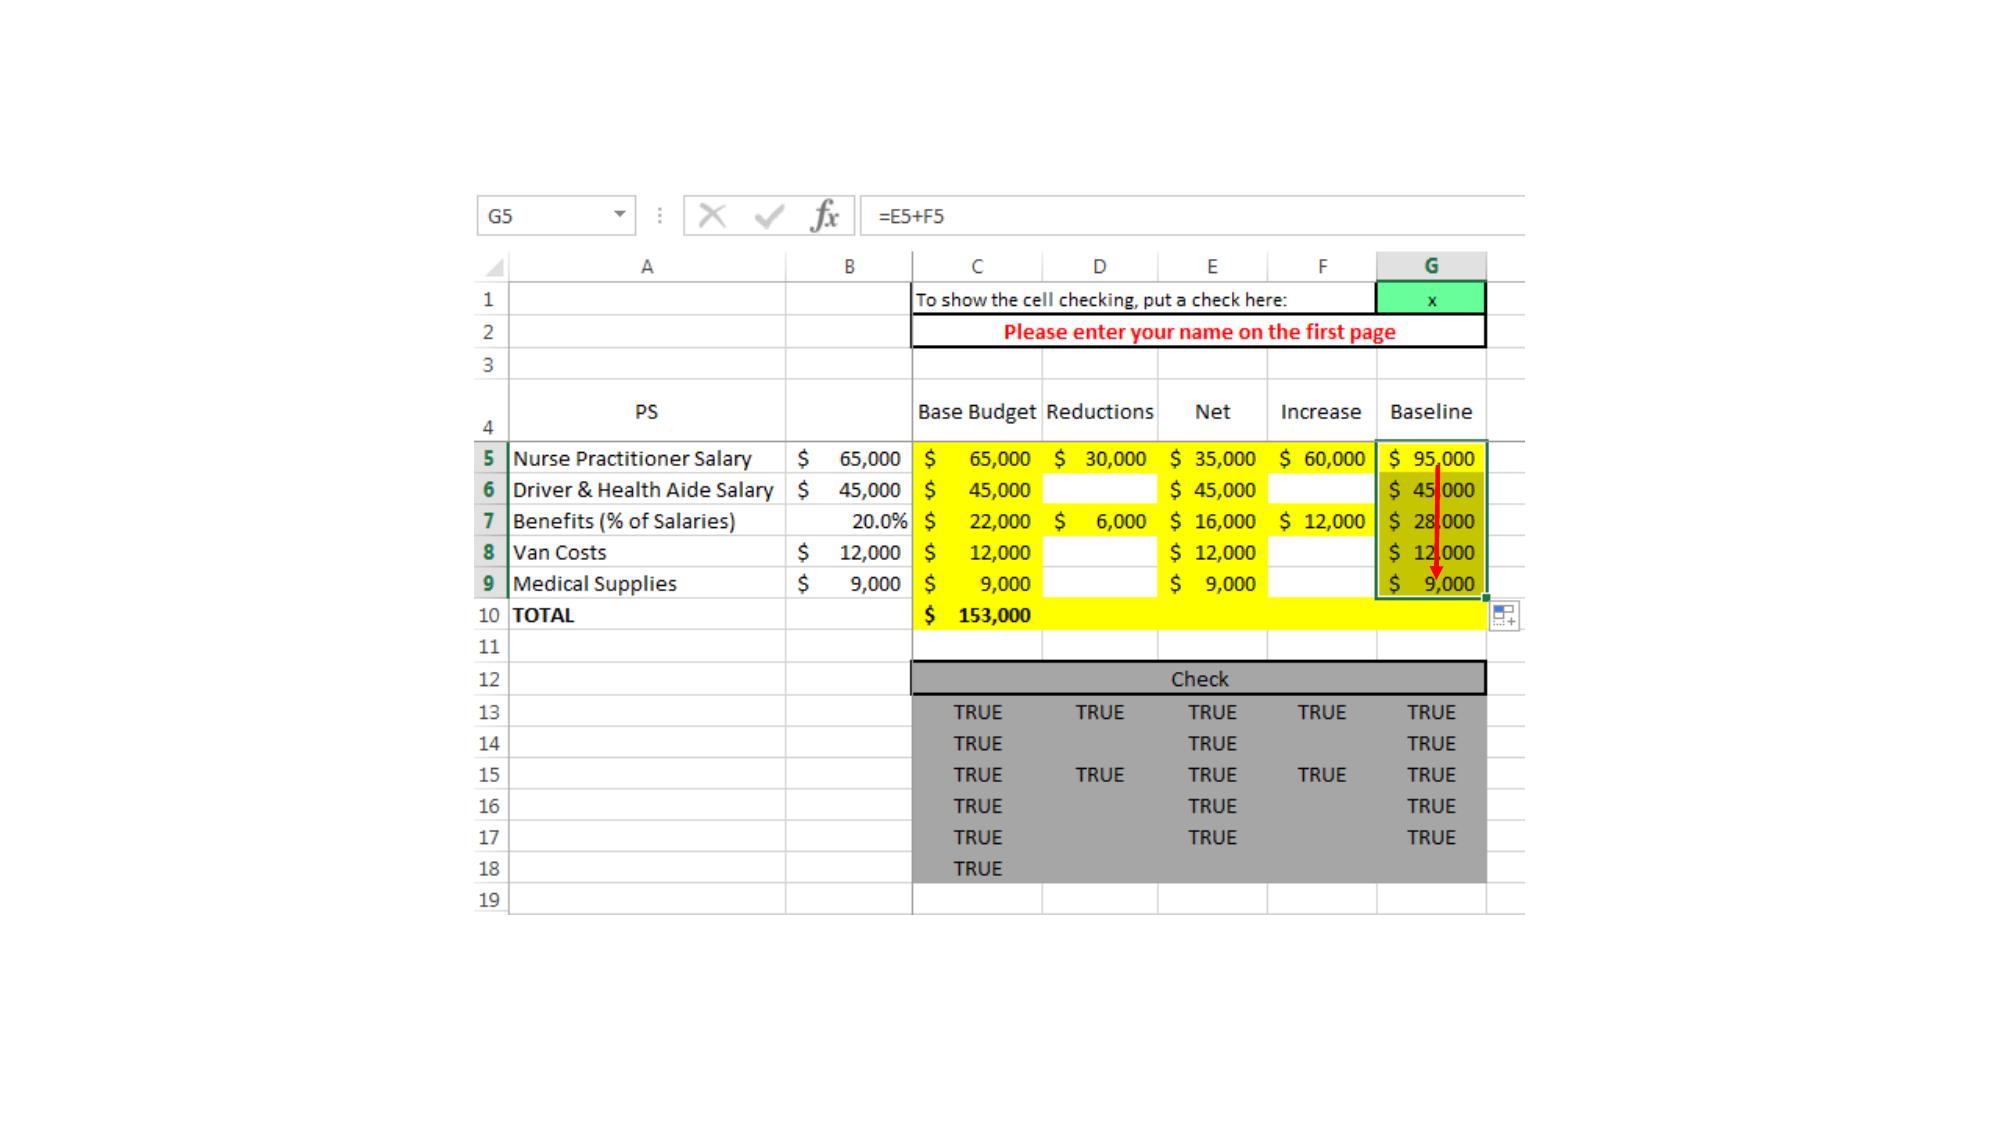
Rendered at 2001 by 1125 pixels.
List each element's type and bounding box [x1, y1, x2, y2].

list [474, 186, 1525, 915]
